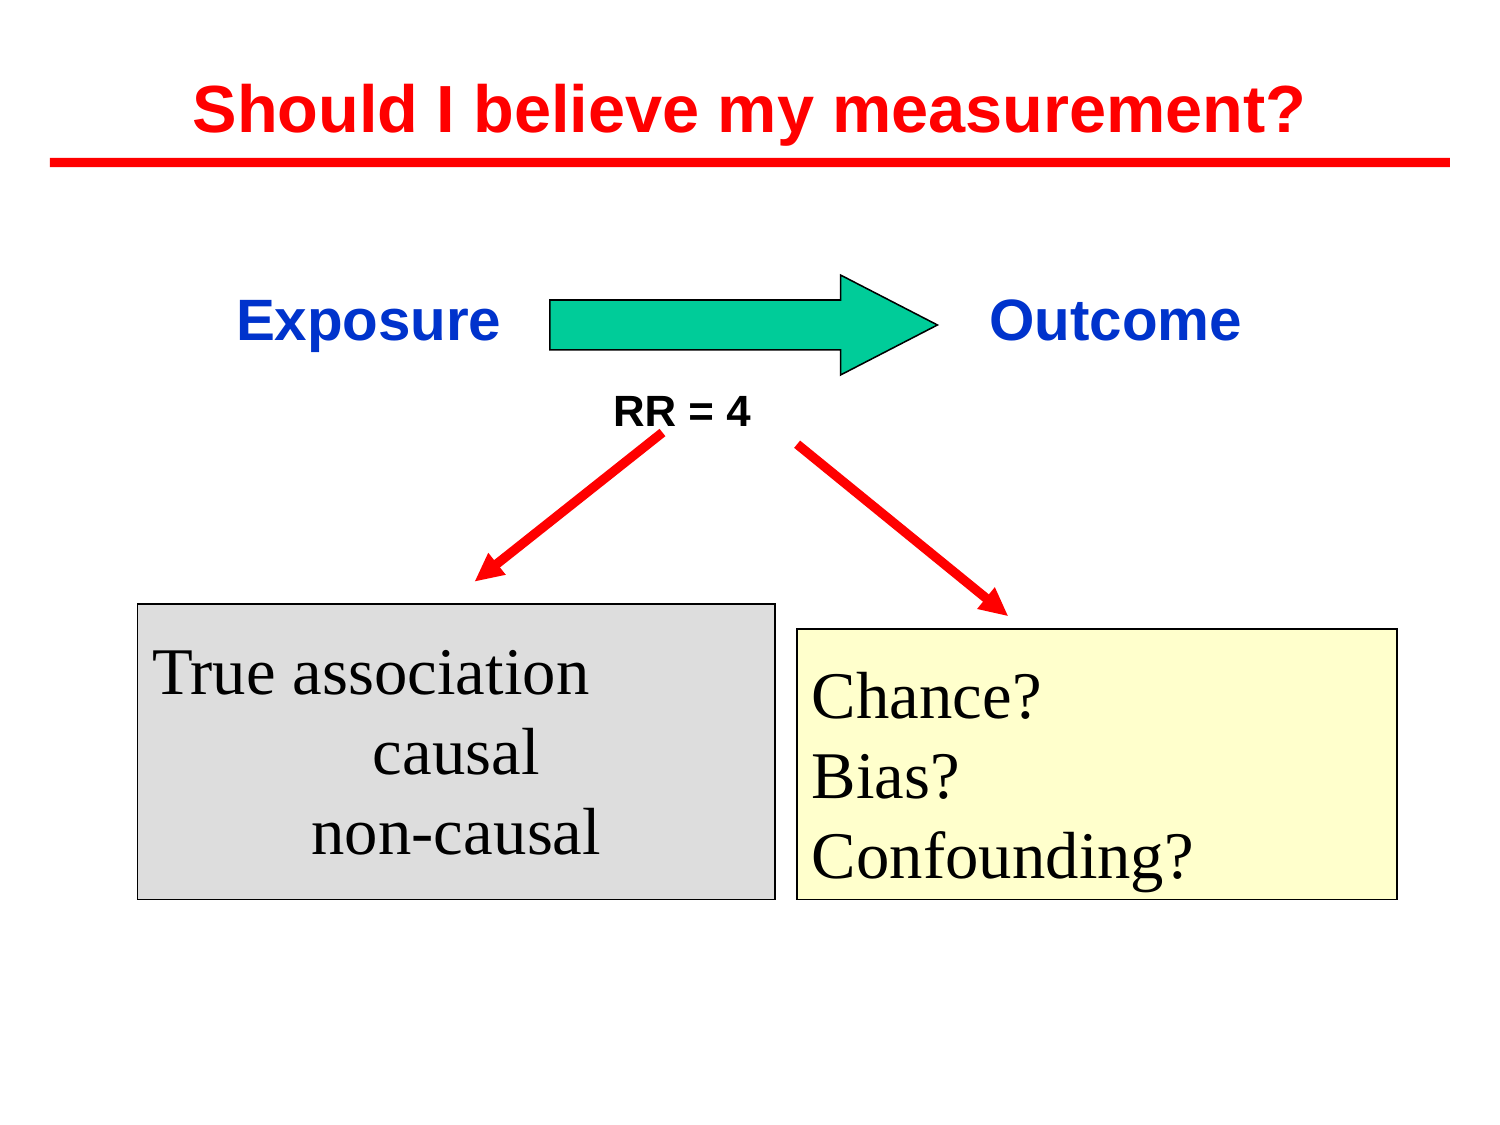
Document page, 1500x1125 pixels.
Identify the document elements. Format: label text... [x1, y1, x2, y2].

text_box [549, 275, 938, 375]
title Should I believe my measurement? [0, 12, 1500, 201]
text_box RR = 4 [524, 375, 900, 443]
text_box Exposure Outcome [75, 275, 840, 360]
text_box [796, 444, 1398, 903]
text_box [137, 432, 776, 997]
text_box Exposure Outcome [843, 275, 1463, 360]
